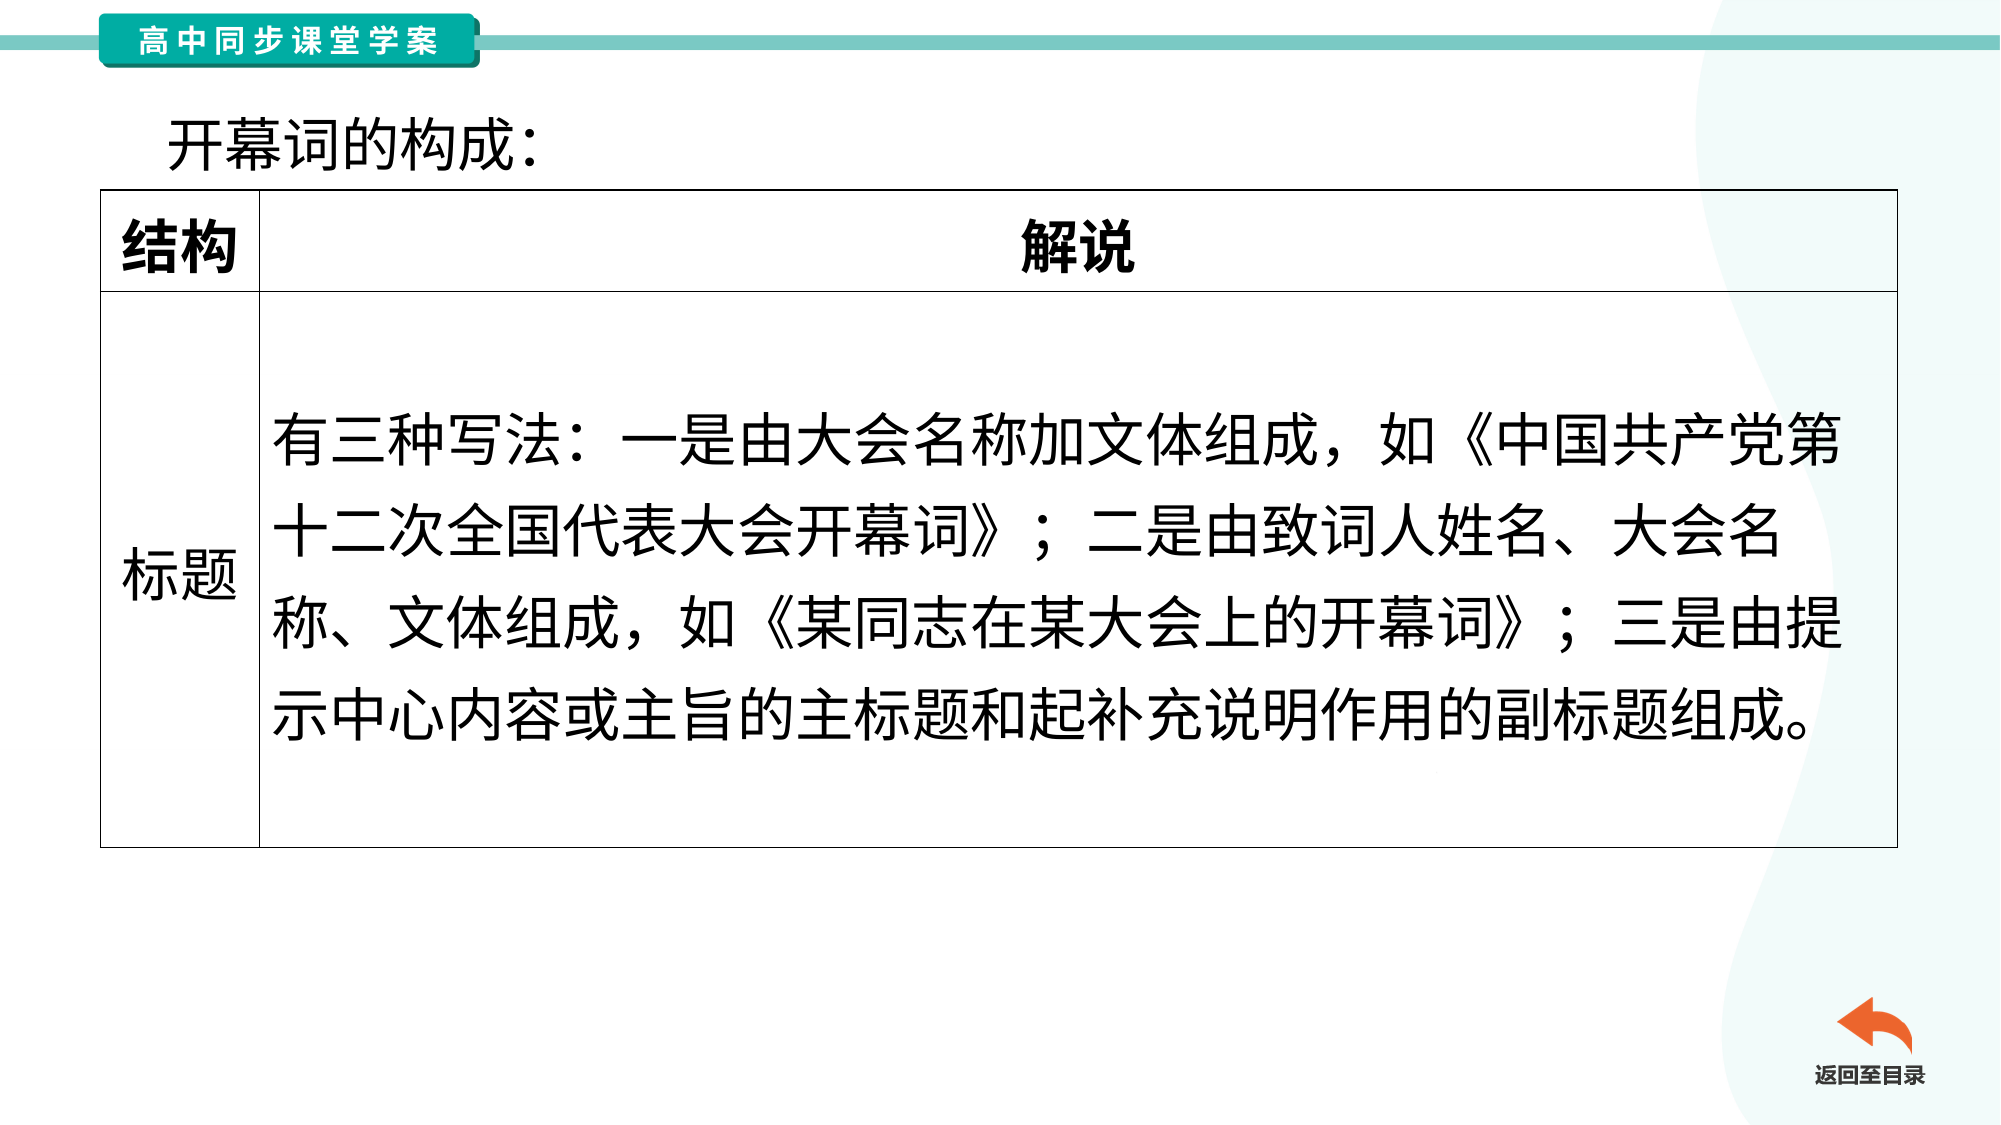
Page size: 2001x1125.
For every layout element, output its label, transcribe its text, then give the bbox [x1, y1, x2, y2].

text_box 开幕词的构成： [100, 76, 1899, 179]
table_cell 标题 [101, 292, 259, 847]
picture [0, 0, 2000, 1125]
table_header 解说 [260, 191, 1897, 291]
table_header 结构 [101, 191, 259, 291]
table_cell 有三种写法：一是由大会名称加文体组成，如《中国共产党第 十二次全国代表大会开幕词》；二是由致词人姓名、大会名 称、文体组成，如《某同志在某大会上的开幕词》；三是由提 示中心内容或主旨的主标题和起补充说明作用的副标题组成。 [260, 292, 1897, 847]
